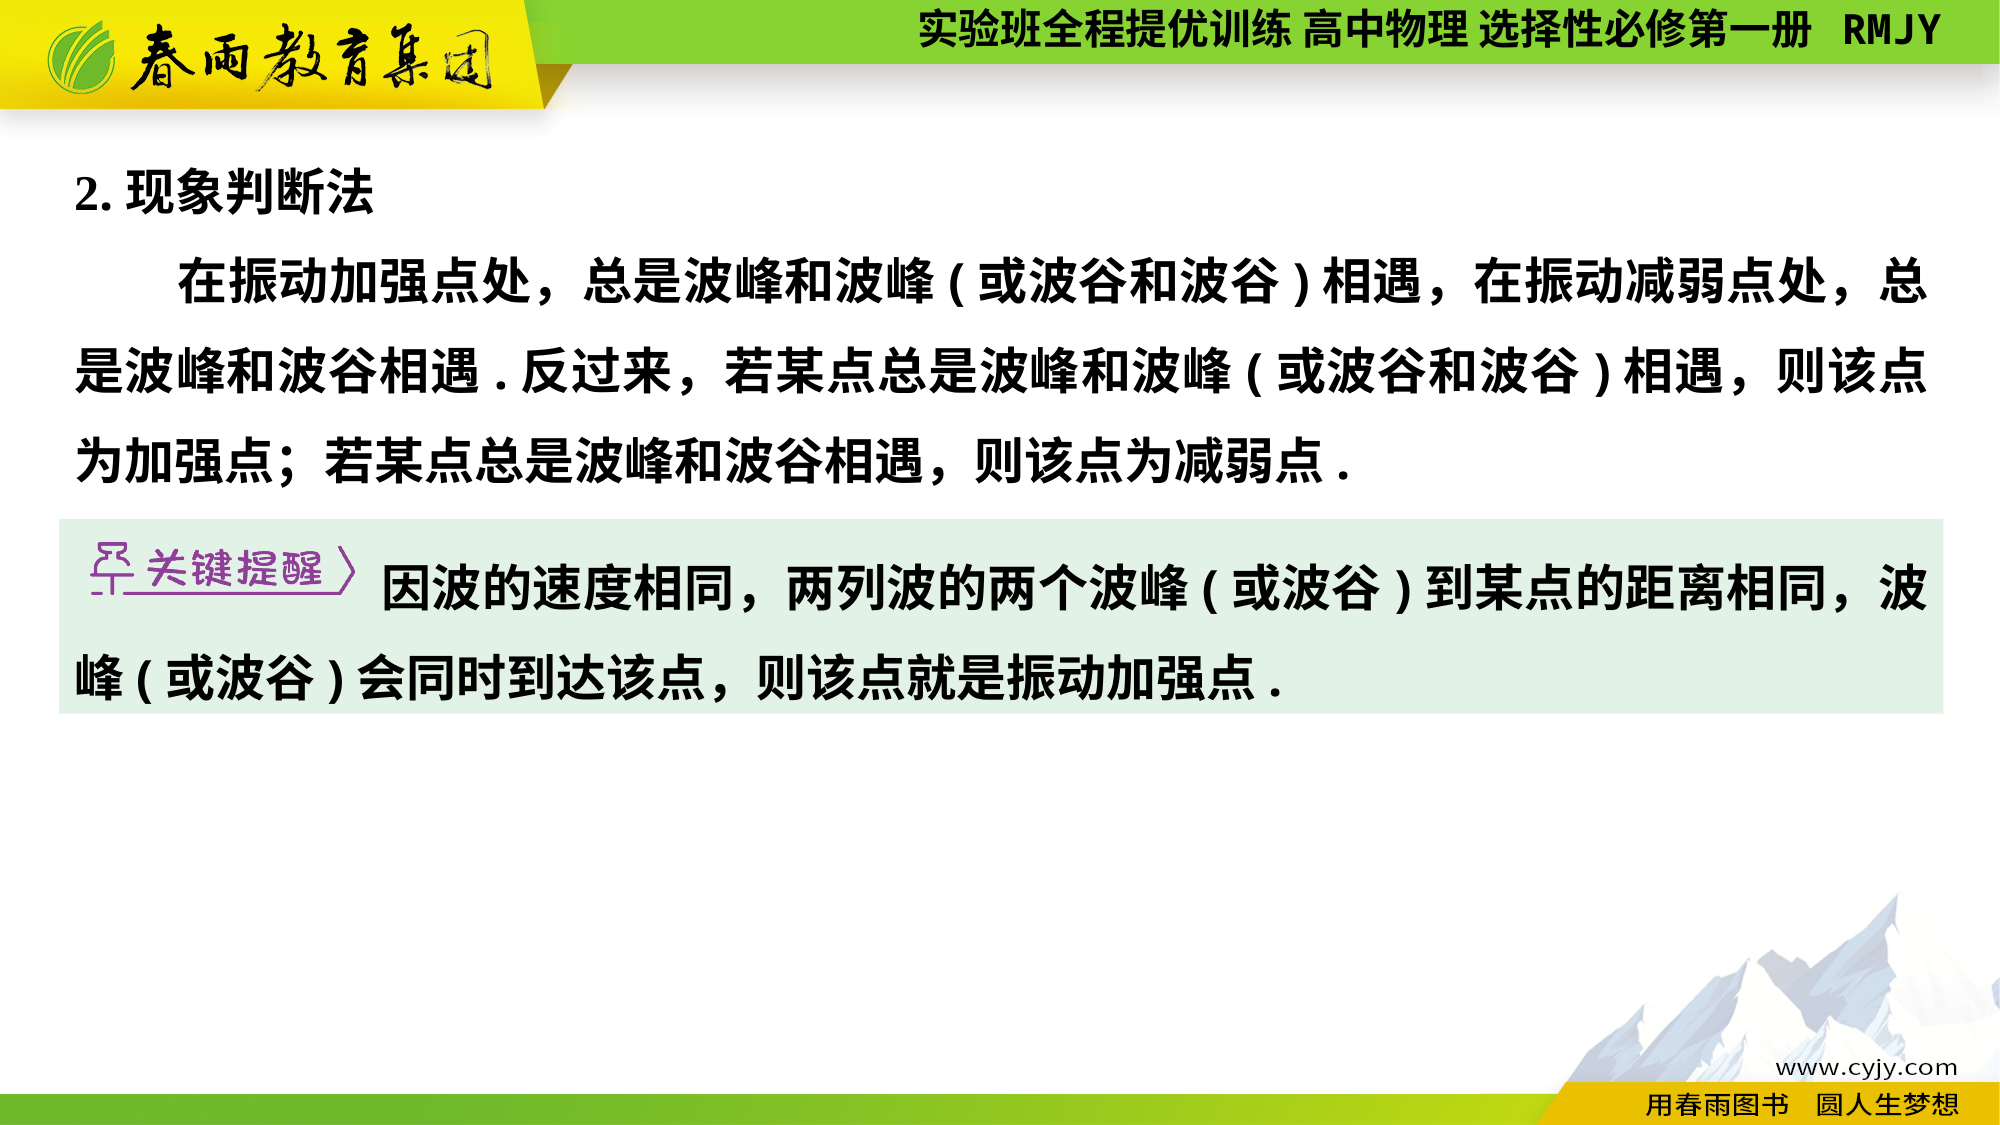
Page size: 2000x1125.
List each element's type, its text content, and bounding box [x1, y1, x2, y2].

picture [0, 0, 2000, 1125]
text_box 因波的速度相同，两列波的两个波峰(或波谷)到某点的距离相同，波峰(或波谷)会同时到达该点，则该点就是振动加强点. [59, 518, 1944, 714]
list 2.现象判断法 在振动加强点处，总是波峰和波峰(或波谷和波谷)相遇，在振动减弱点处，总是波峰和波谷相遇.反过来，若某点总是波峰和波峰(或波谷和波谷)相遇，则该点为加强点；若某点总是波峰和波谷相遇，则该点为减弱点. [59, 122, 1944, 490]
